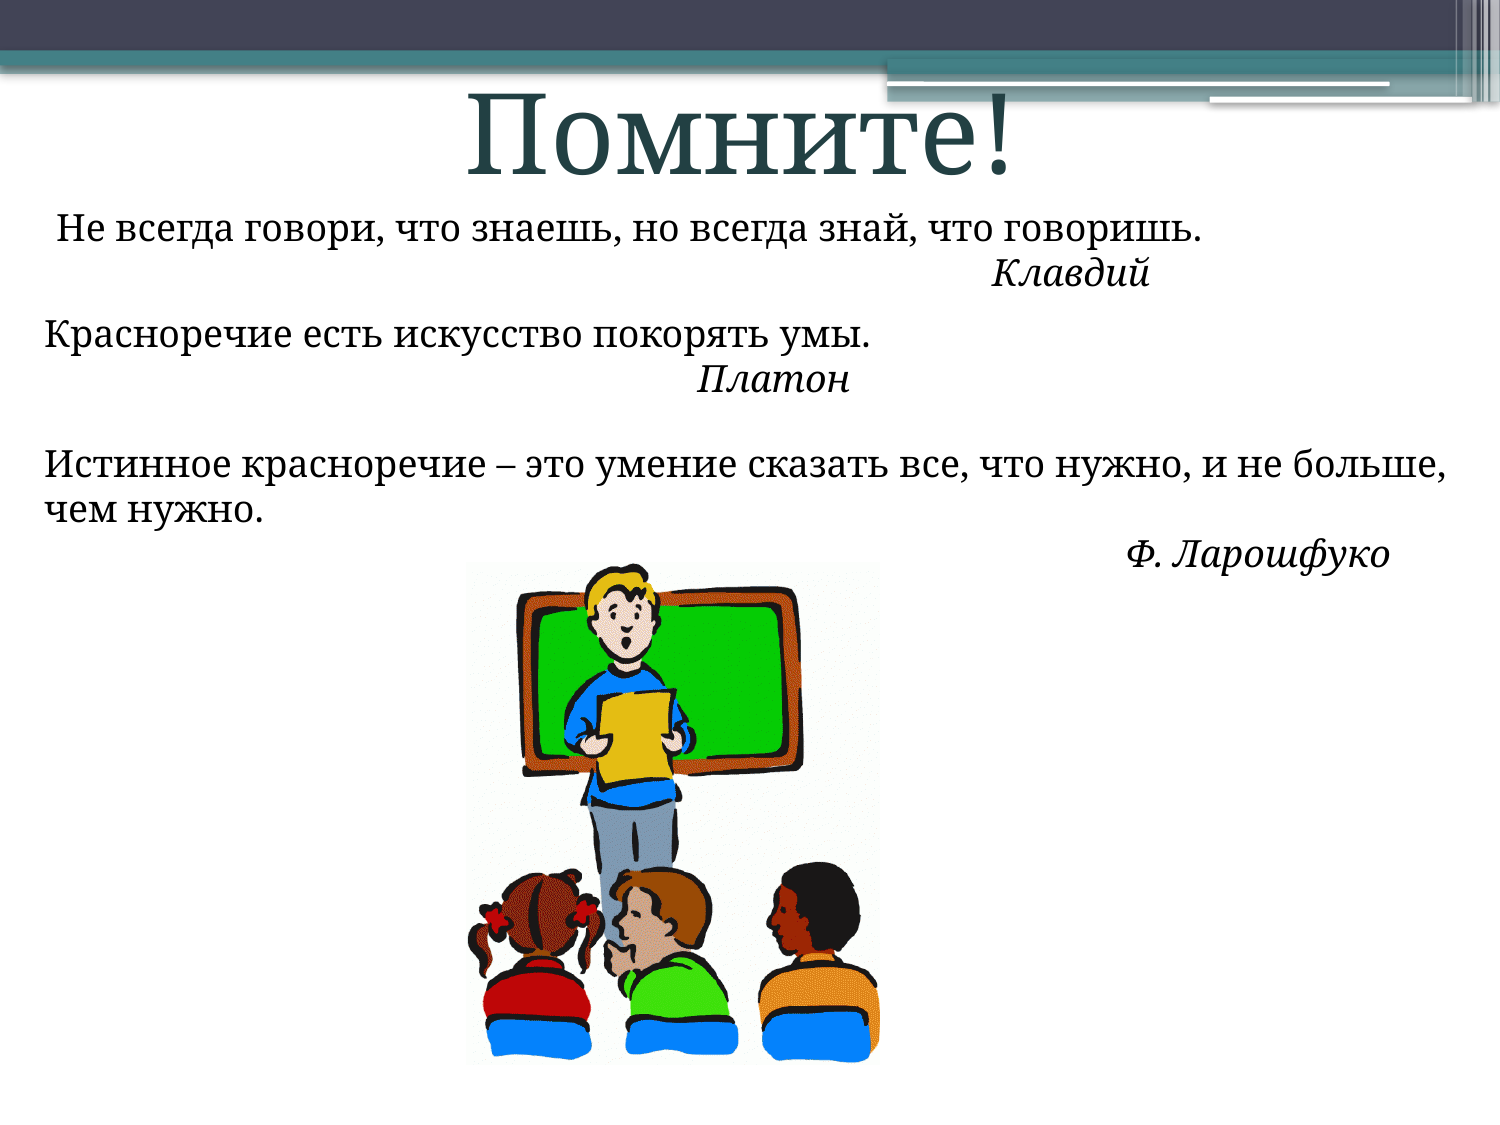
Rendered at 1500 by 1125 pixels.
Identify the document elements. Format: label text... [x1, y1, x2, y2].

text_box Не всегда говори, что знаешь, но всегда знай, что говоришь. Клавдий [41, 196, 1436, 301]
text_box Истинное красноречие – это умение сказать все, что нужно, и не больше, чем нужно. Ф. Ларошфуко [29, 432, 1500, 583]
picture [466, 562, 881, 1066]
text_box Красноречие есть искусство покорять умы. Платон [29, 302, 1329, 408]
text_box Помните! [449, 54, 1033, 196]
